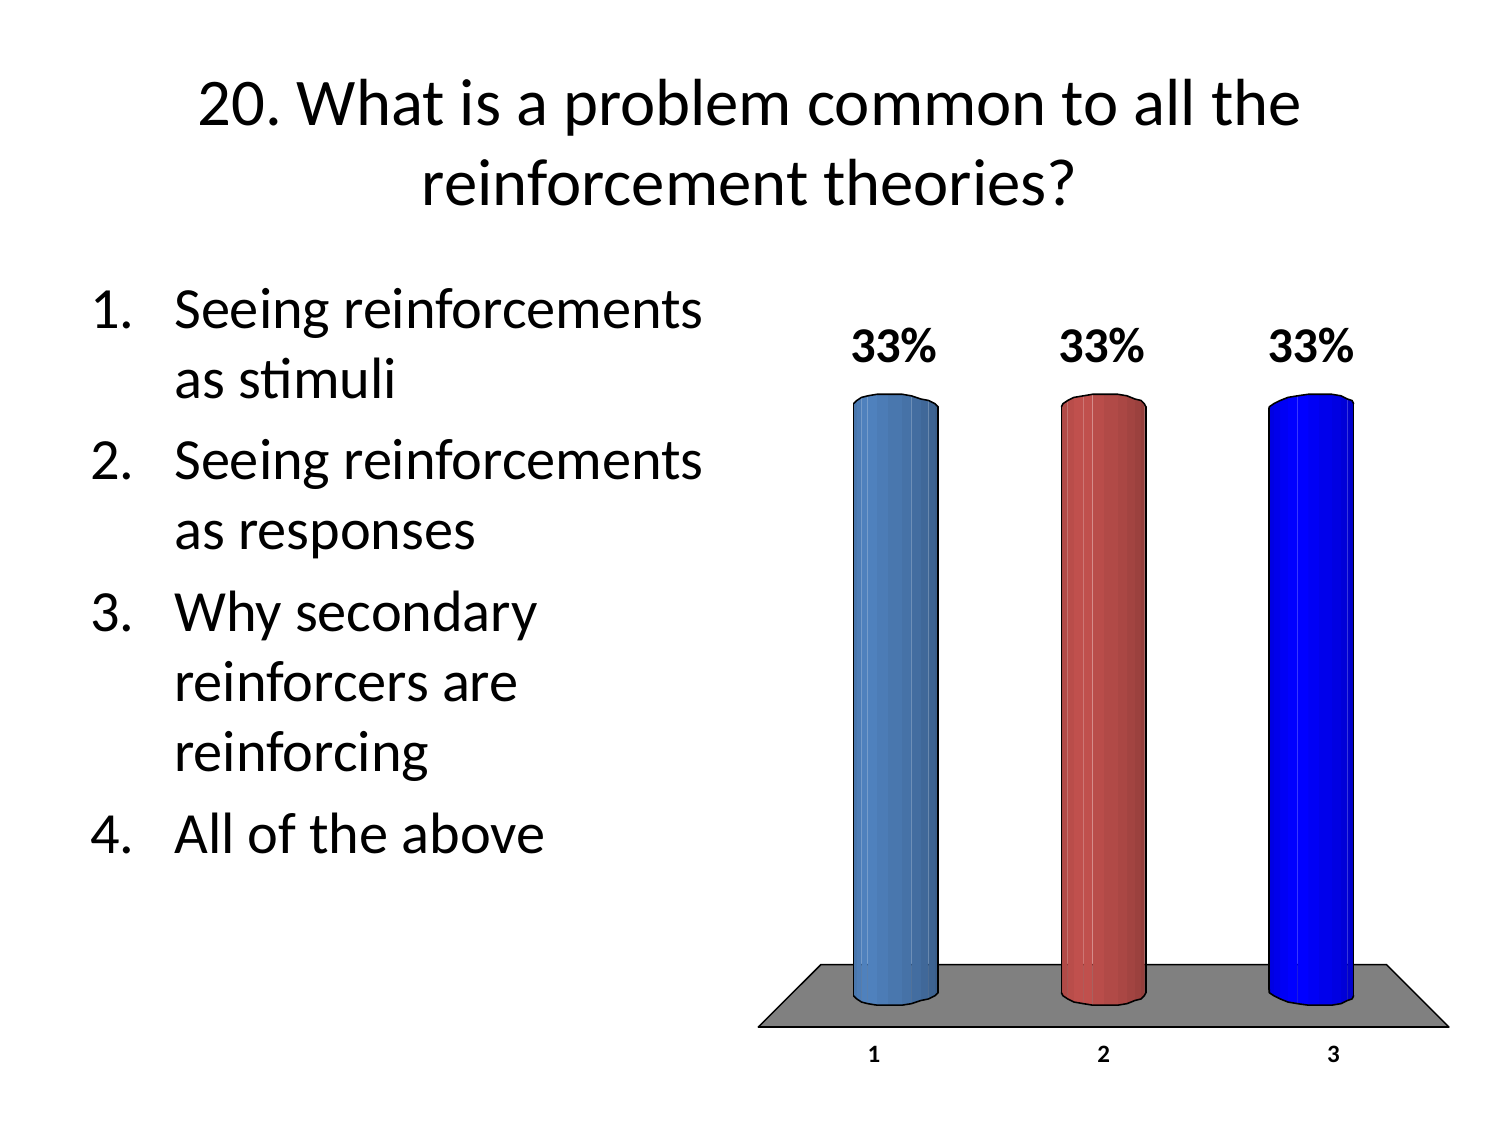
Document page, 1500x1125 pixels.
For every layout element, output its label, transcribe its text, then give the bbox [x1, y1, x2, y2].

list Seeing reinforcements as stimuli Seeing reinforcements as responses Why secondary reinforcers are reinforcing All of the above [75, 262, 750, 1005]
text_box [739, 270, 1490, 1115]
title 20. What is a problem common to all the reinforcement theories? [75, 45, 1425, 233]
